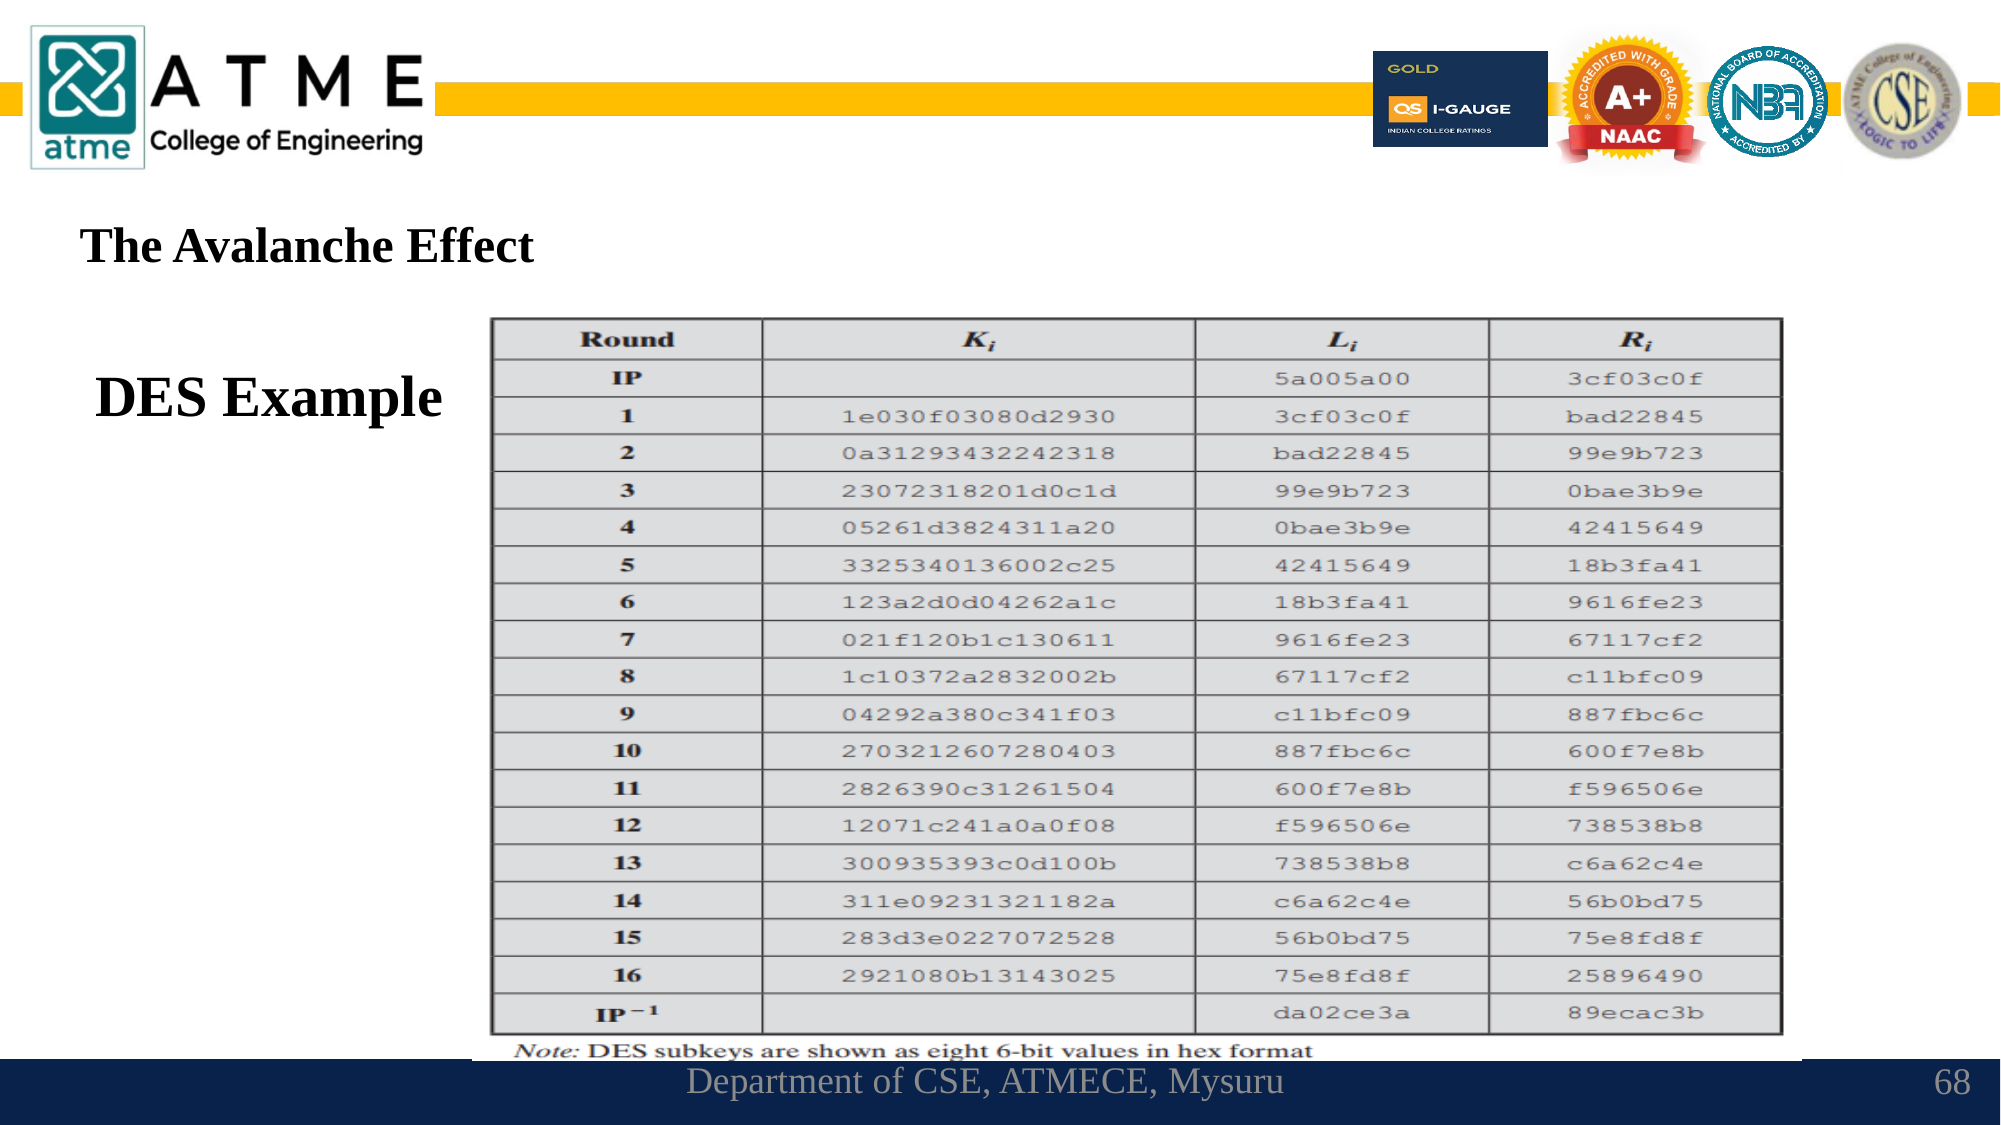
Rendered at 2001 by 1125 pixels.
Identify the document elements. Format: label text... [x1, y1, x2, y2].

picture [0, 315, 2001, 1125]
picture [22, 15, 435, 178]
picture [1840, 26, 1968, 176]
footer Department of CSE, ATMECE, Mysuru [501, 1069, 1470, 1102]
picture [1373, 20, 1828, 180]
text_box The Avalanche Effect [64, 205, 1065, 280]
text_box DES Example [80, 350, 466, 436]
slide_number 68 [1511, 1057, 1972, 1103]
